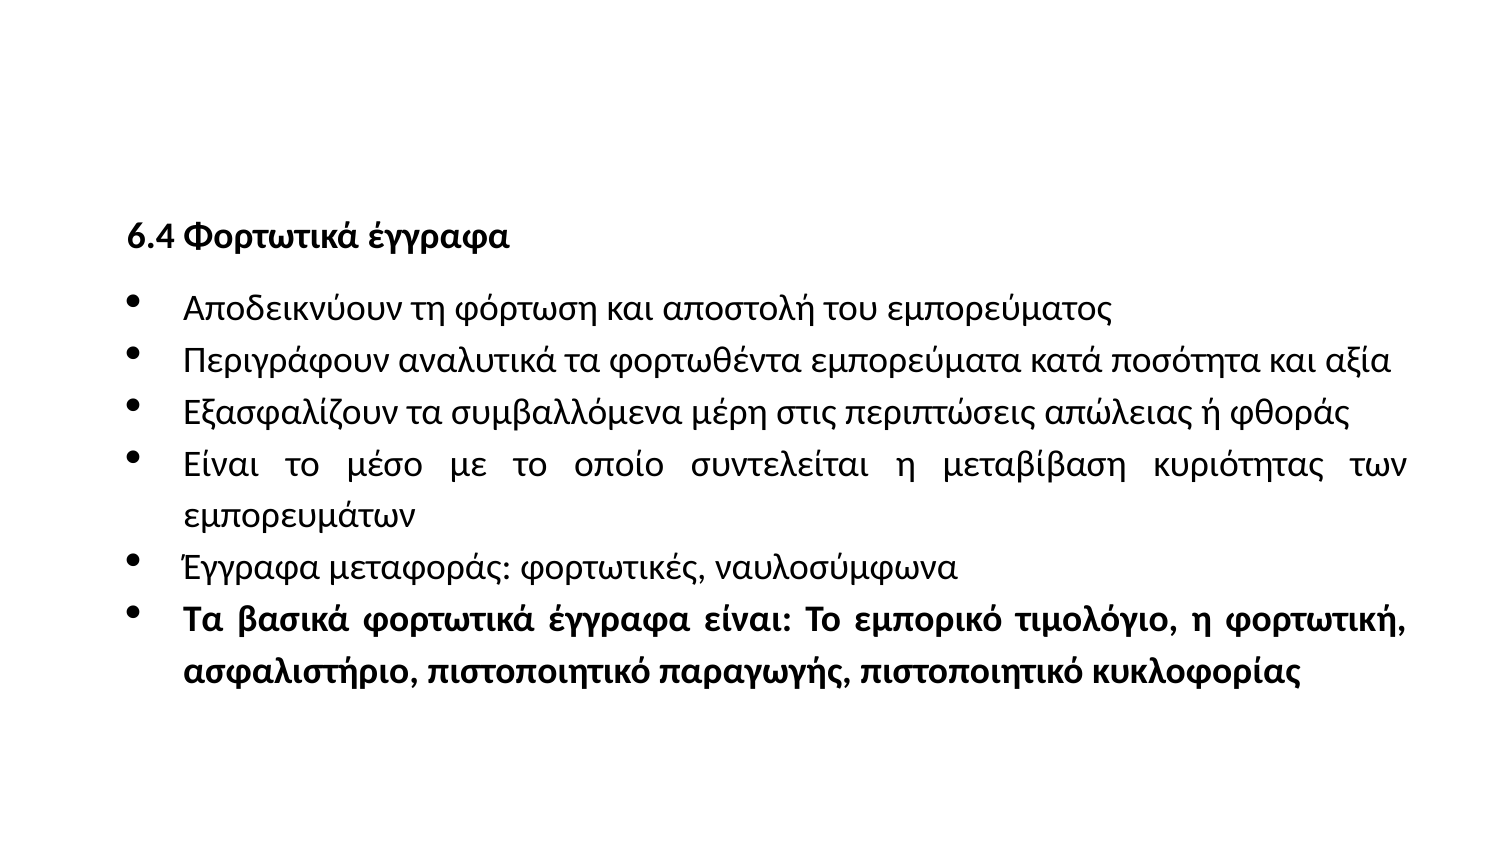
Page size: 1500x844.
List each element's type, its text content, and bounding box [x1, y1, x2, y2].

text_box 6.4 Φορτωτικά έγγραφα Αποδεικνύουν τη φόρτωση και αποστολή του εμπορεύματος Περιγράφουν αναλυτικά τα φορτωθέντα εμπορεύματα κατά ποσότητα και αξία Εξασφαλίζουν τα συμβαλλόμενα μέρη στις περιπτώσεις απώλειας ή φθοράς Είναι το μέσο με το οποίο συντελείται η μεταβίβαση κυριότητας των εμπορευμάτων Έγγραφα μεταφοράς: φορτωτικές, ναυλοσύμφωνα Τα βασικά φορτωτικά έγγραφα είναι: Το εμπορικό τιμολόγιο, η φορτωτική, ασφαλιστήριο, πιστοποιητικό παραγωγής, πιστοποιητικό κυκλοφορίας [112, 0, 1424, 698]
